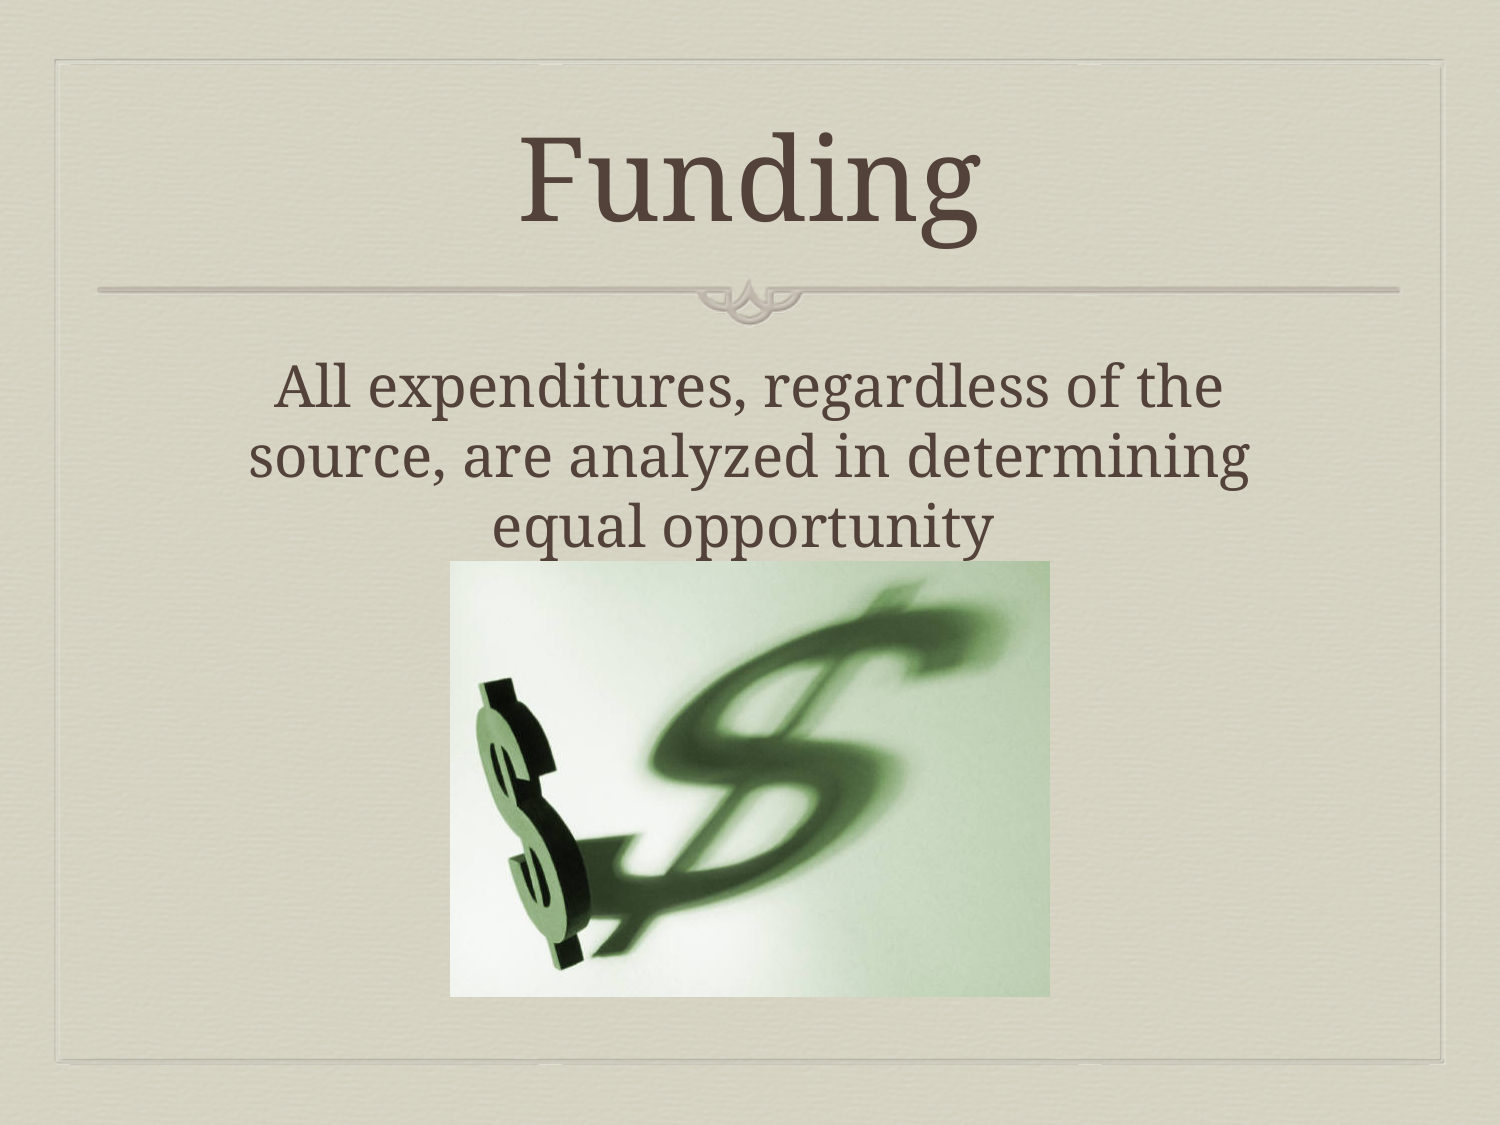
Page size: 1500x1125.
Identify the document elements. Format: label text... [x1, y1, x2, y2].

picture [0, 0, 1500, 1125]
list All expenditures, regardless of the source, are analyzed in determining equal opportunity [180, 341, 1320, 939]
title Funding [131, 62, 1369, 288]
